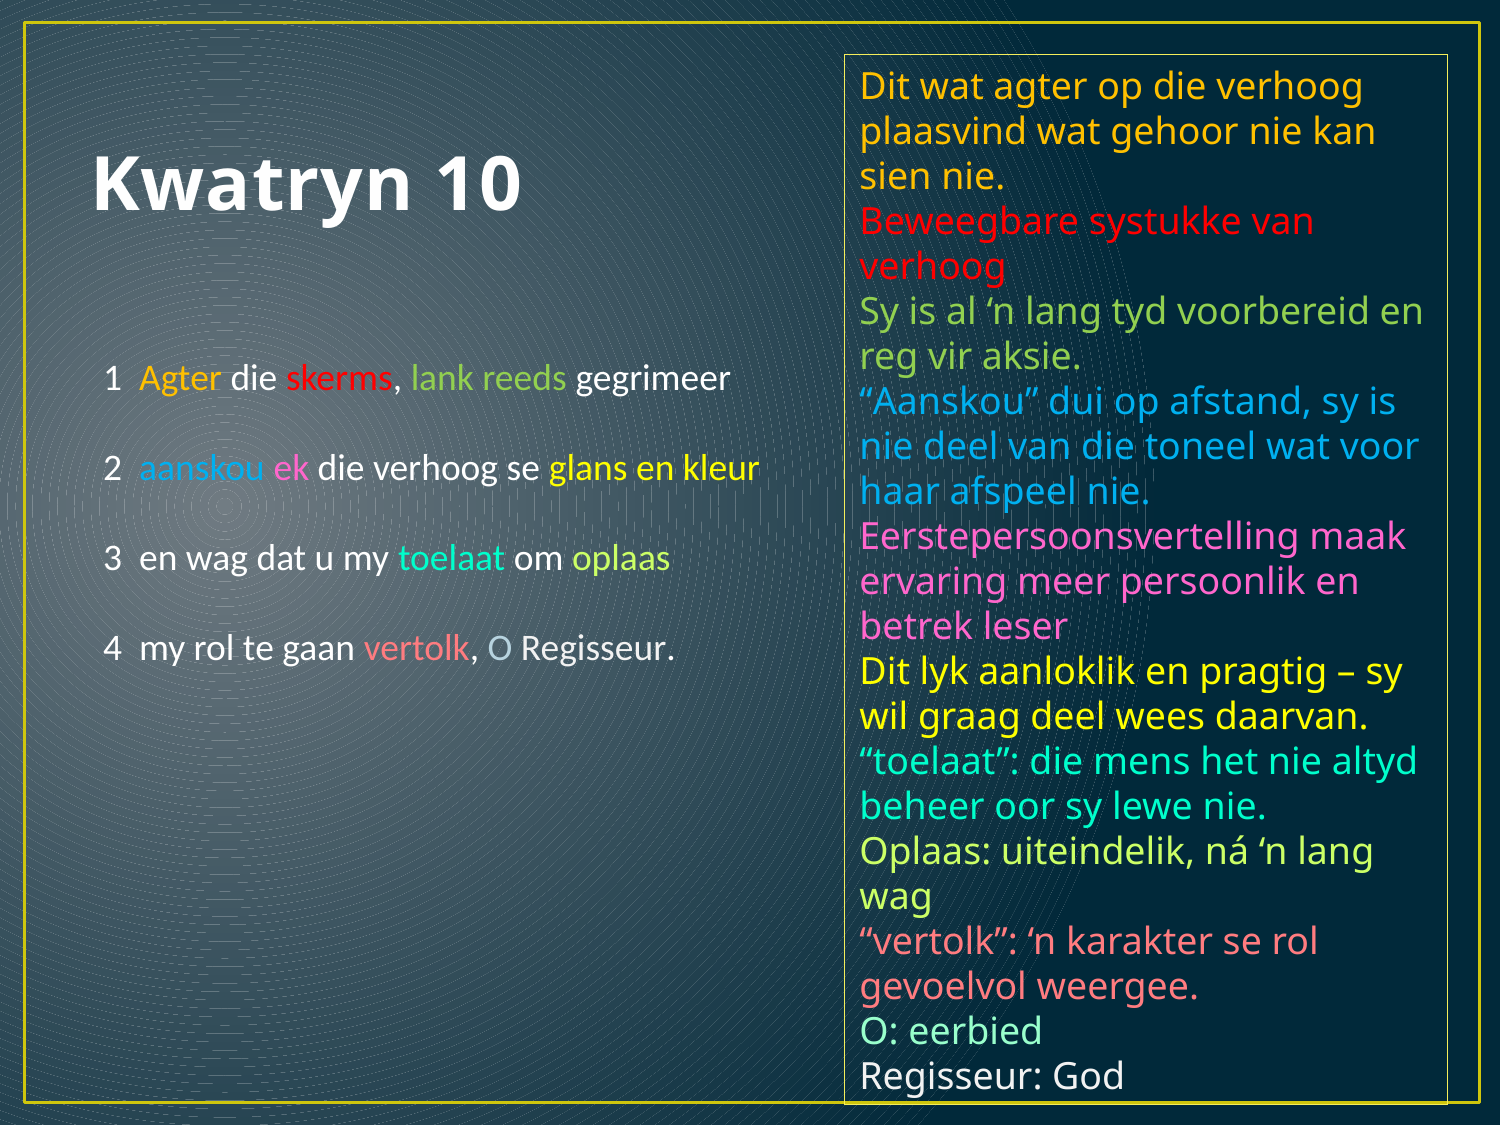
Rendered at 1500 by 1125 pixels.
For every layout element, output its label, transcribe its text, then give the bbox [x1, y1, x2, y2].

title Kwatryn 10 [75, 45, 1425, 233]
text_box Dit wat agter op die verhoog plaasvind wat gehoor nie kan sien nie. Beweegbare systukke van verhoog Sy is al ‘n lang tyd voorbereid en reg vir aksie. “Aanskou” dui op afstand, sy is nie deel van die toneel wat voor haar afspeel nie. Eerstepersoonsvertelling maak ervaring meer persoonlik en betrek leser Dit lyk aanloklik en pragtig – sy wil graag deel wees daarvan. “toelaat”: die mens het nie altyd beheer oor sy lewe nie. Oplaas: uiteindelik, ná ‘n lang wag “vertolk”: ‘n karakter se rol gevoelvol weergee. O: eerbied Regisseur: God [844, 54, 1448, 1105]
text_box 1 Agter die skerms, lank reeds gegrimeer 2 aanskou ek die verhoog se glans en kleur 3 en wag dat u my toelaat om oplaas 4 my rol te gaan vertolk, O Regisseur. [88, 301, 809, 676]
